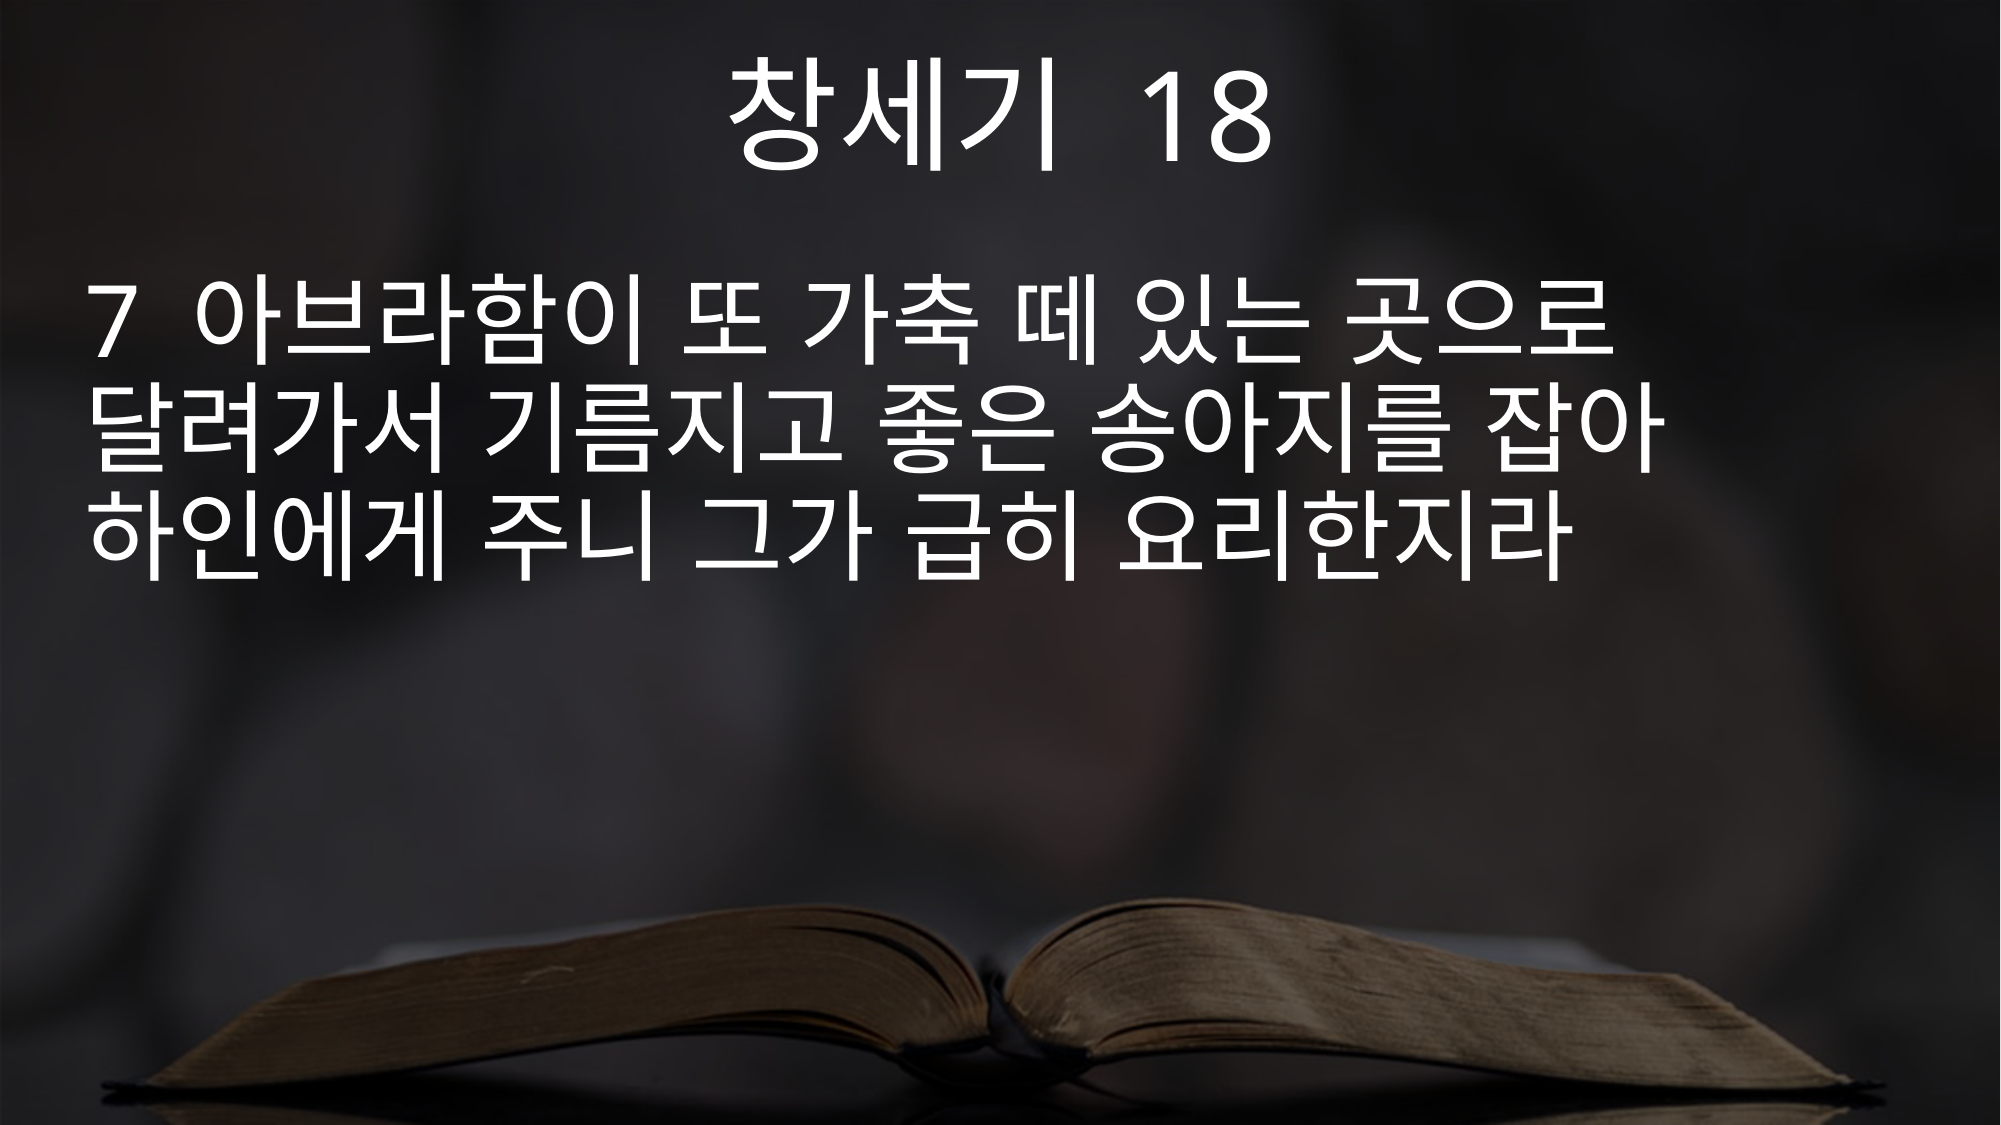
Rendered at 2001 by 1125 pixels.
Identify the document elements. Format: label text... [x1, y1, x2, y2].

picture [0, 0, 2001, 1125]
footer 창세기 18 [0, 32, 2000, 192]
list 7 아브라함이 또 가축 떼 있는 곳으로 달려가서 기름지고 좋은 송아지를 잡아 하인에게 주니 그가 급히 요리한지라 [69, 263, 1953, 423]
